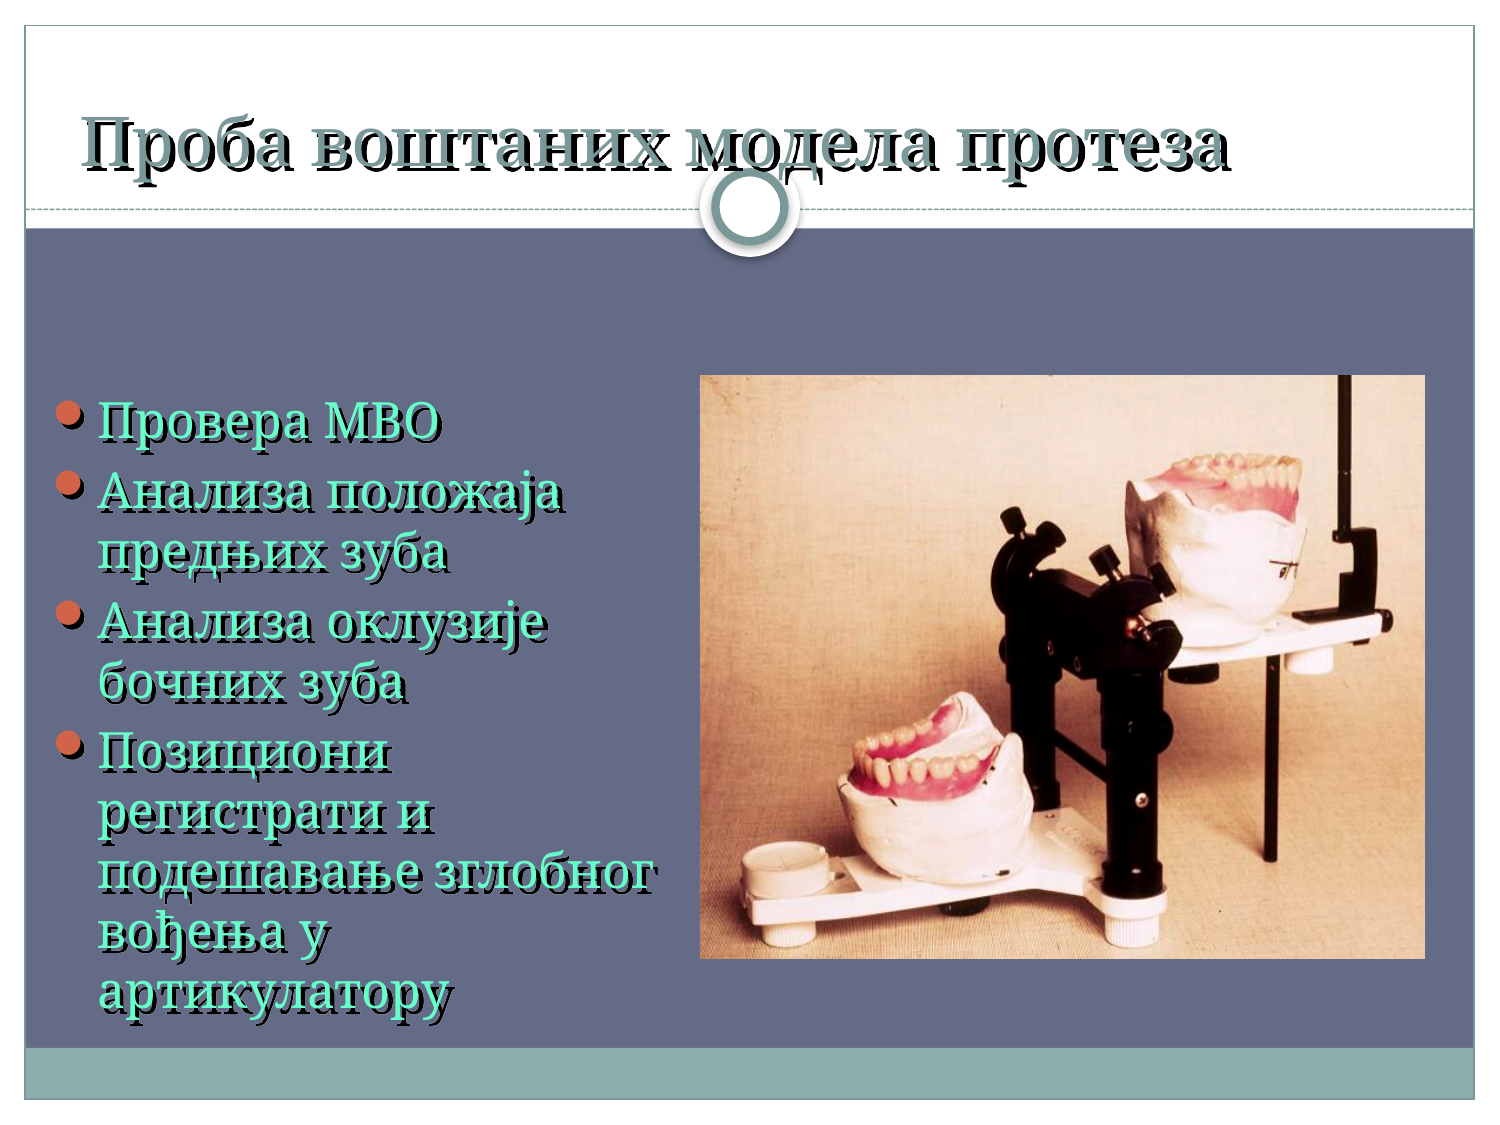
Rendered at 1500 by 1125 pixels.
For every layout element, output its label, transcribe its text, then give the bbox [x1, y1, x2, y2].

list Провера МВО Анализа положаја предњих зуба Анализа оклузије бочних зуба Позициони регистрати и подешавање зглобног вођења у артикулатору [37, 381, 700, 1125]
title Проба воштаних модела протеза [64, 0, 1415, 188]
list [699, 374, 1426, 959]
